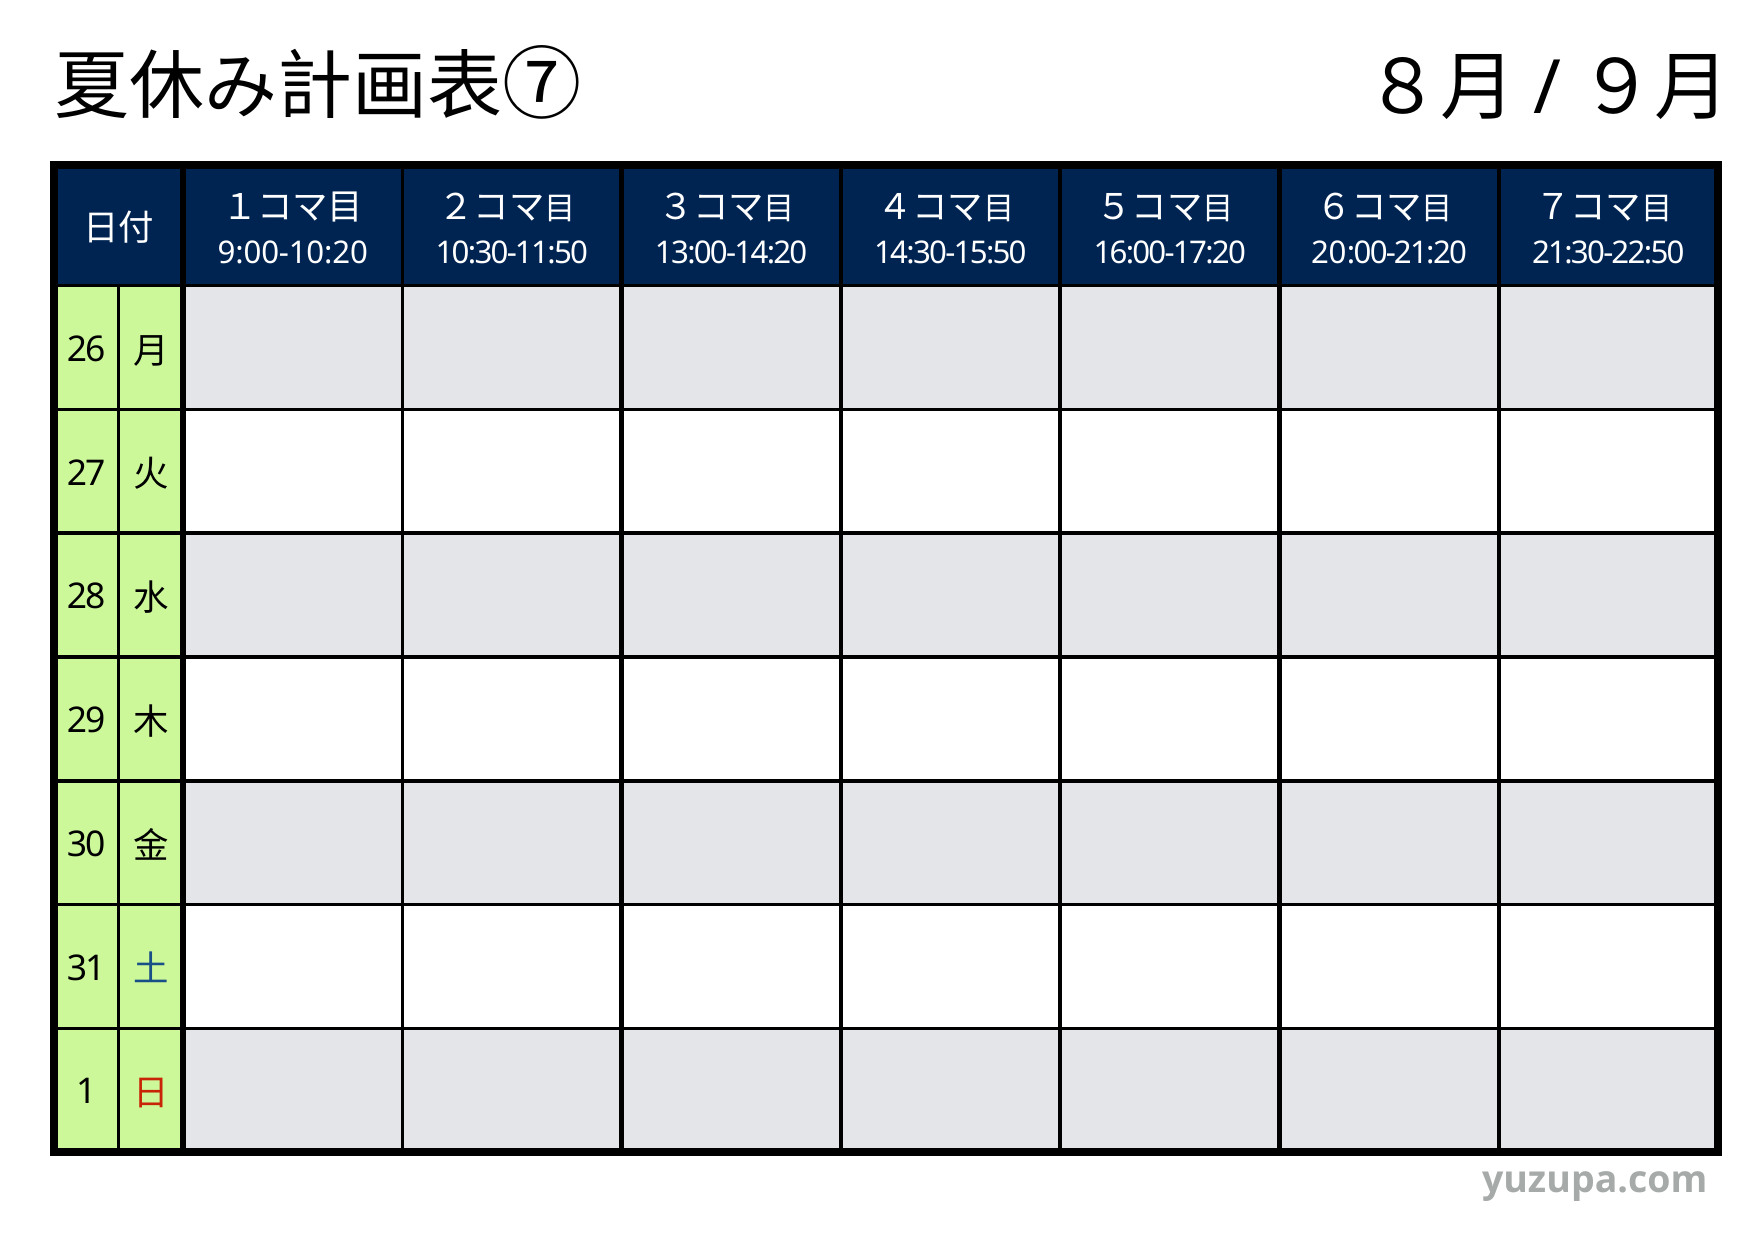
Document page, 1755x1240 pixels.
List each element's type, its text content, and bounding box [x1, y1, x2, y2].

table_cell [1062, 659, 1277, 779]
table_cell [843, 783, 1058, 903]
table_header ５コマ目16:00-17:20 [1062, 169, 1277, 284]
table_cell [186, 535, 401, 655]
table_cell 27 [58, 411, 117, 531]
table_cell 木 [120, 659, 180, 779]
table_cell 金 [120, 783, 180, 903]
table_cell [843, 1030, 1058, 1148]
table_cell [404, 411, 619, 531]
table_cell [1501, 659, 1714, 779]
table_cell [186, 906, 401, 1027]
table_cell [624, 783, 839, 903]
table_header ３コマ目13:00-14:20 [624, 169, 839, 284]
table_cell 日 [120, 1030, 180, 1148]
table_header 日付 [58, 169, 180, 284]
table_cell [1501, 906, 1714, 1027]
table_header ２コマ目10:30-11:50 [404, 169, 619, 284]
table_cell [1062, 783, 1277, 903]
table_cell [1282, 535, 1497, 655]
table_header ７コマ目21:30-22:50 [1501, 169, 1714, 284]
table_cell [1062, 287, 1277, 408]
table_header ６コマ目20:00-21:20 [1282, 169, 1497, 284]
table_cell [1062, 411, 1277, 531]
table_cell [1282, 659, 1497, 779]
table_cell [1501, 535, 1714, 655]
table_cell 28 [58, 535, 117, 655]
table_cell [404, 287, 619, 408]
table_cell [843, 287, 1058, 408]
table_cell [186, 287, 401, 408]
text_box yuzupa.com [1478, 1167, 1712, 1202]
table_cell [624, 906, 839, 1027]
table_cell 30 [58, 783, 117, 903]
table_cell [1062, 1030, 1277, 1148]
table_cell [843, 535, 1058, 655]
table_cell [186, 783, 401, 903]
table_cell [1282, 783, 1497, 903]
table_cell [186, 659, 401, 779]
table_cell [1282, 411, 1497, 531]
table_cell [404, 659, 619, 779]
table_cell [404, 906, 619, 1027]
table_cell [1062, 906, 1277, 1027]
table_cell [624, 1030, 839, 1148]
table_cell 1 [58, 1030, 117, 1148]
table_cell [404, 535, 619, 655]
table_cell [1501, 411, 1714, 531]
table_cell 26 [58, 287, 117, 408]
table_cell [624, 287, 839, 408]
table_cell [404, 783, 619, 903]
table_cell 土 [120, 906, 180, 1027]
table_cell [1501, 287, 1714, 408]
table_cell [624, 659, 839, 779]
table_cell [1501, 783, 1714, 903]
table_cell [1282, 906, 1497, 1027]
table_header ４コマ目14:30-15:50 [843, 169, 1058, 284]
table_cell 月 [120, 287, 180, 408]
table_cell [1282, 1030, 1497, 1148]
table_cell [624, 411, 839, 531]
table_cell [624, 535, 839, 655]
table_cell [404, 1030, 619, 1148]
table_cell 29 [58, 659, 117, 779]
table_cell 31 [58, 906, 117, 1027]
table_cell [186, 1030, 401, 1148]
table_cell [186, 411, 401, 531]
table_cell [843, 906, 1058, 1027]
table_cell [843, 411, 1058, 531]
table_cell 火 [120, 411, 180, 531]
text_box ８月/９月 [1362, 35, 1732, 131]
table_cell 水 [120, 535, 180, 655]
table_cell [1501, 1030, 1714, 1148]
table_cell [843, 659, 1058, 779]
table_header １コマ目 9:00-10:20 [186, 169, 401, 284]
table_cell [1062, 535, 1277, 655]
text_box 夏休み計画表⑦ [52, 30, 585, 131]
table_cell [1282, 287, 1497, 408]
